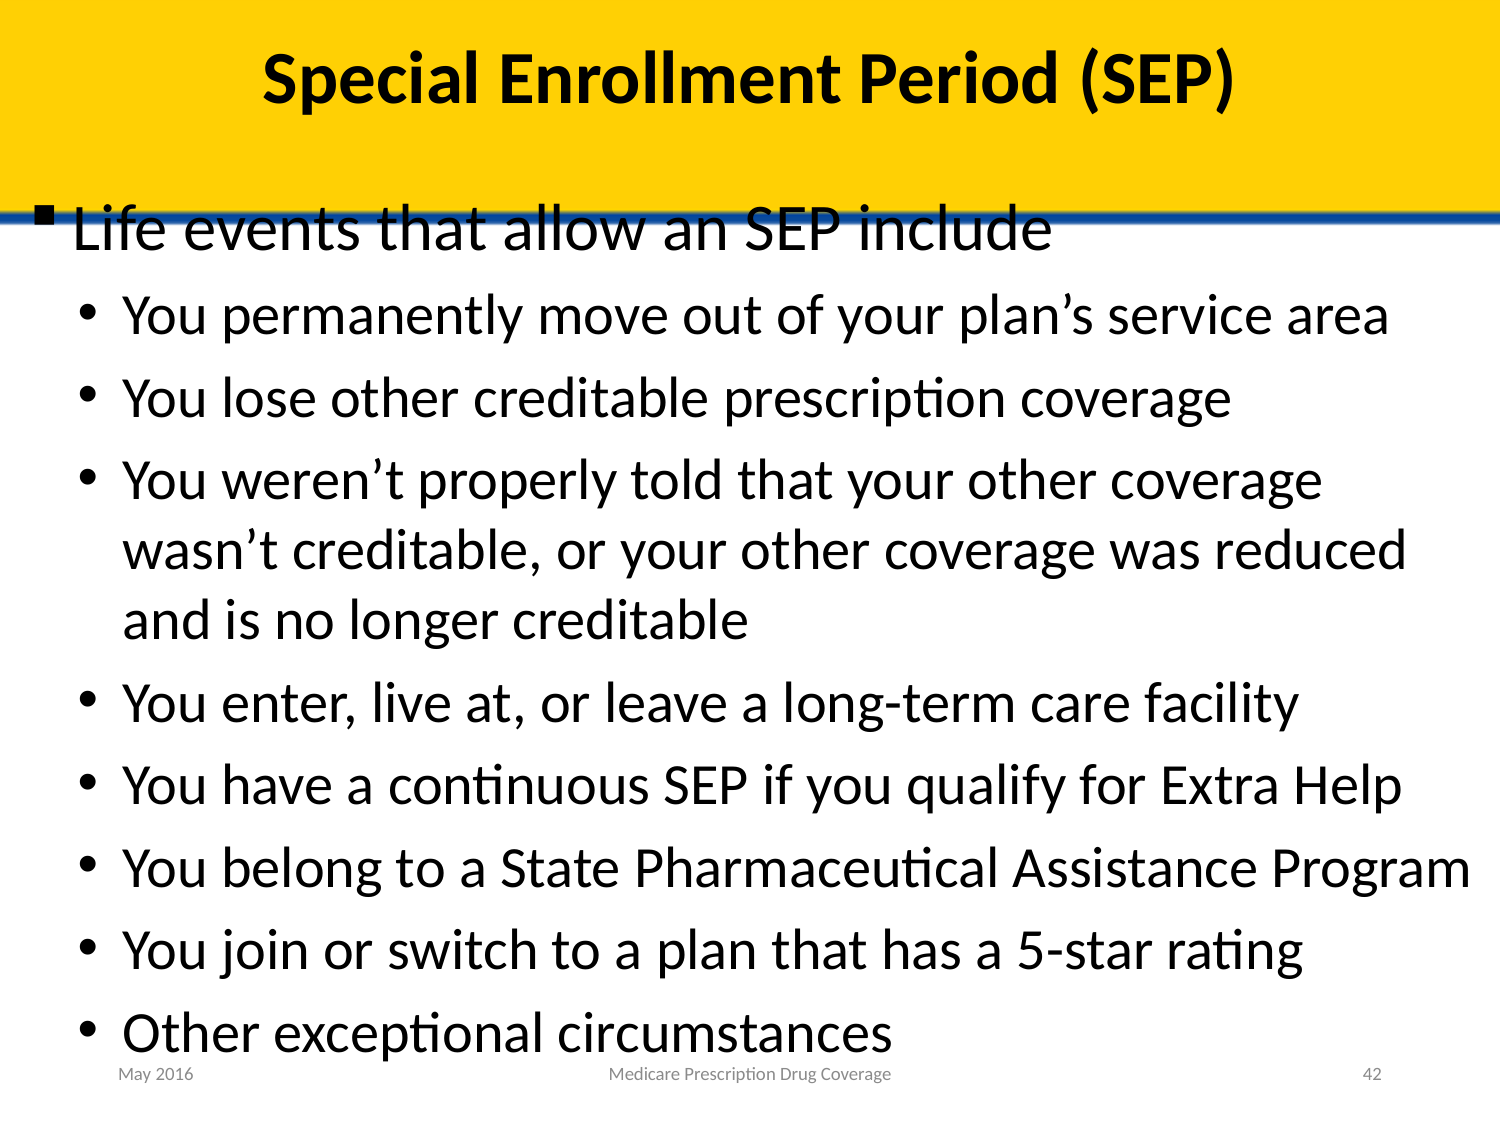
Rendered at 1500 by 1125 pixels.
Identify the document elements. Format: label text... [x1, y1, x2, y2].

footer Medicare Prescription Drug Coverage [496, 1042, 1004, 1103]
title Special Enrollment Period (SEP) [0, 2, 1500, 157]
slide_number 42 [1059, 1042, 1397, 1103]
picture [0, 157, 1500, 1125]
list Life events that allow an SEP include You permanently move out of your plan’s service area You lose other creditable prescription coverage You weren’t properly told that your other coverage wasn’t creditable, or your other coverage was reduced and is no longer creditable You enter, live at, or leave a long-term care facility You have a continuous SEP if you qualify for Extra Help You belong to a State Pharmaceutical Assistance Program You join or switch to a plan that has a 5-star rating Other exceptional circumstances [14, 176, 1500, 1006]
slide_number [103, 1042, 441, 1103]
